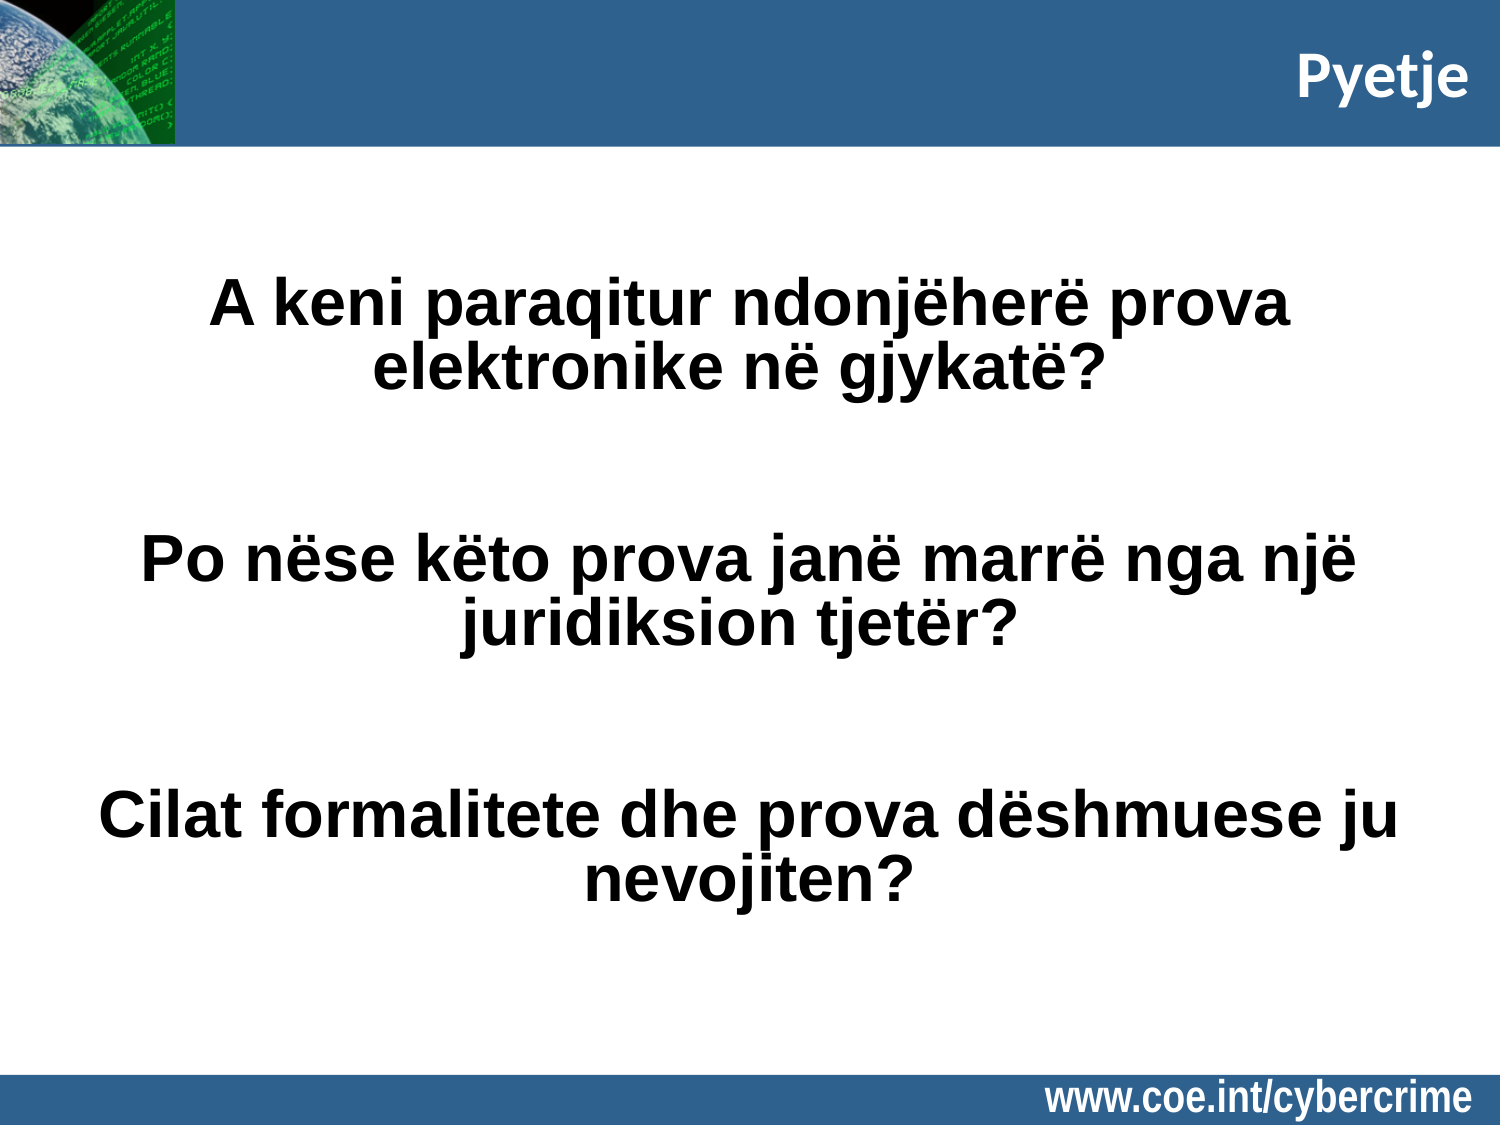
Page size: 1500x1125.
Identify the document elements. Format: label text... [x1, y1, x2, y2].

text_box [0, 1073, 1030, 1125]
text_box Pyetje [177, 0, 1500, 149]
text_box A keni paraqitur ndonjëherë prova elektronike në gjykatë? Po nëse këto prova janë marrë nga një juridiksion tjetër? Cilat formalitete dhe prova dëshmuese ju nevojiten? [50, 266, 1450, 922]
picture [0, 0, 175, 144]
text_box www.coe.int/cybercrime [1030, 1059, 1500, 1125]
